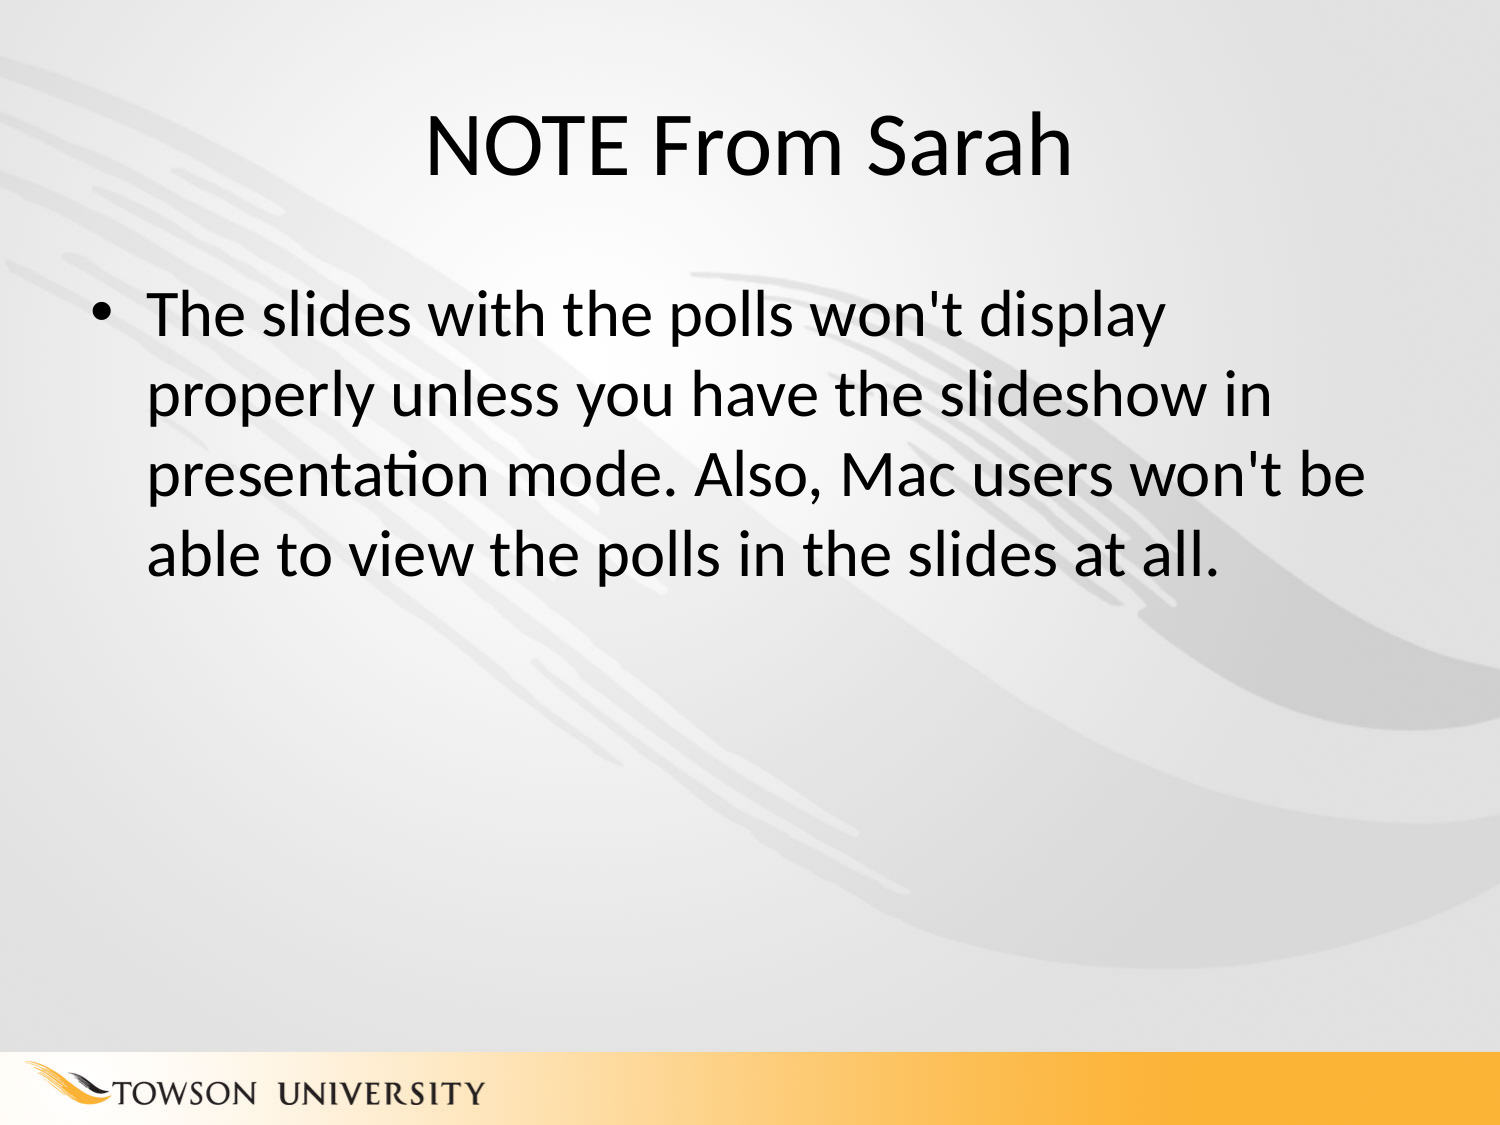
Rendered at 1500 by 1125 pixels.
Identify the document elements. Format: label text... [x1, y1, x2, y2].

title NOTE From Sarah [75, 45, 1425, 233]
list The slides with the polls won't display properly unless you have the slideshow in presentation mode. Also, Mac users won't be able to view the polls in the slides at all. [75, 262, 1425, 1005]
picture [0, 0, 1500, 1125]
